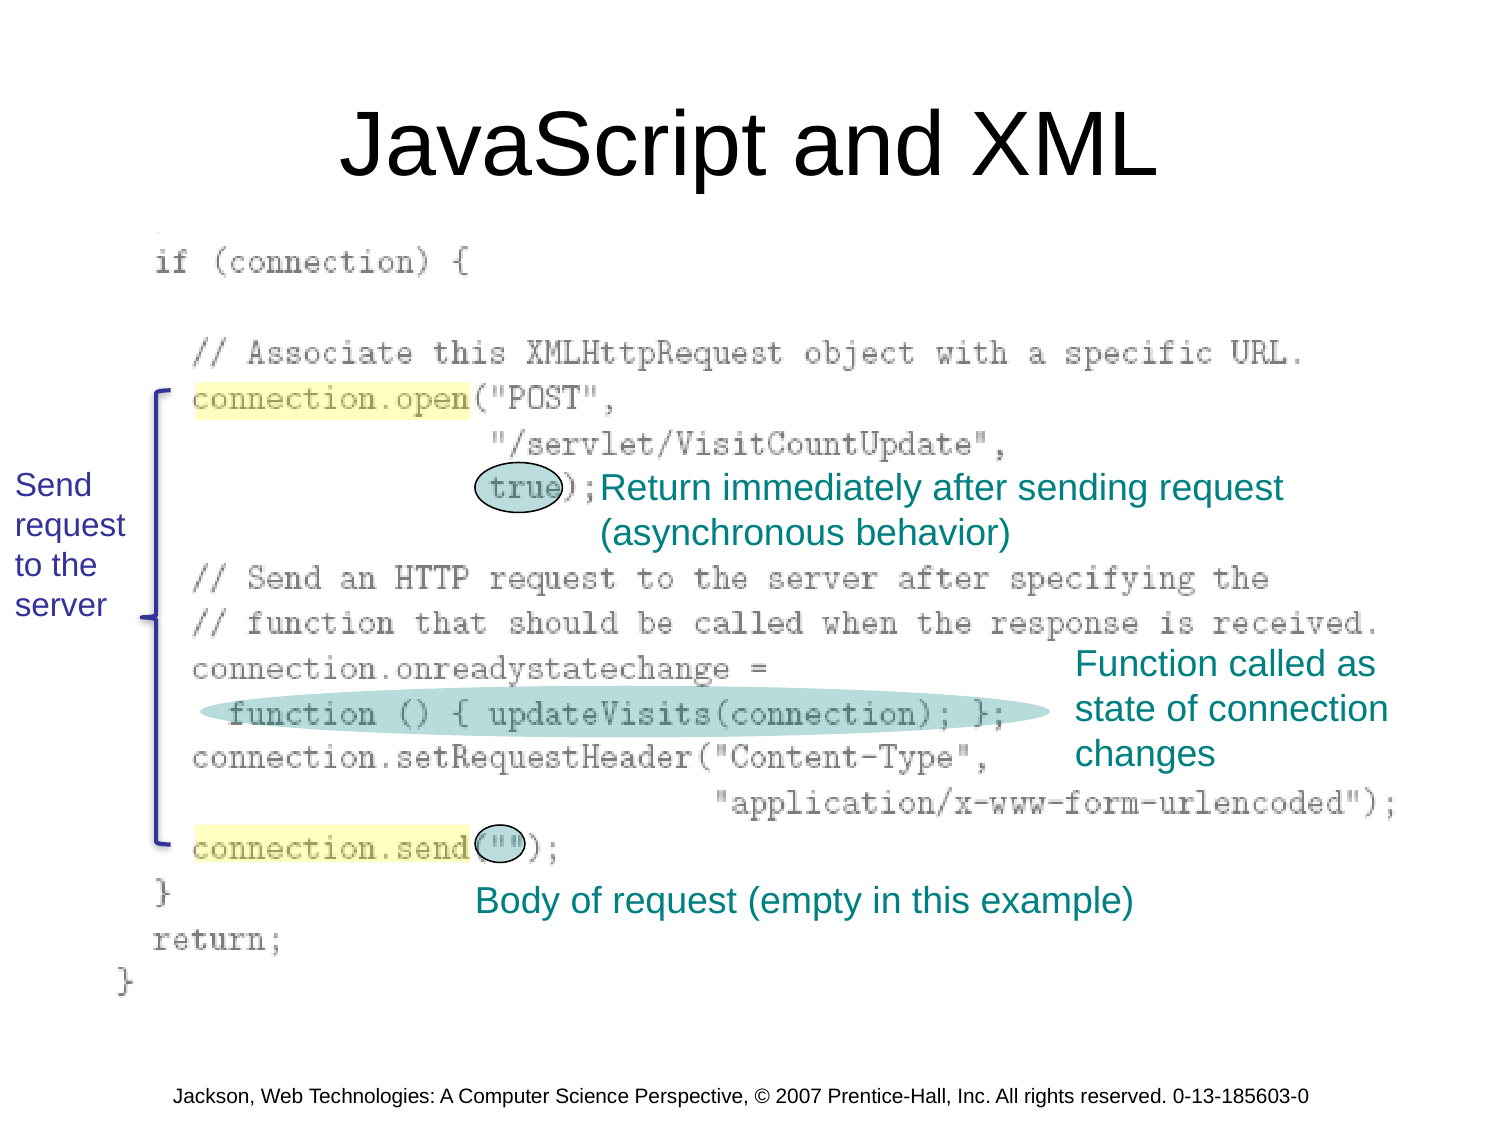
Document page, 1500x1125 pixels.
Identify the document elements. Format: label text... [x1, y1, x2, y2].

footer Jackson, Web Technologies: A Computer Science Perspective, © 2007 Prentice-Hall, Inc. All rights reserved. 0-13-185603-0 [75, 1074, 1413, 1103]
picture [116, 232, 1405, 1002]
title JavaScript and XML [75, 45, 1425, 233]
text_box Send request to the server [0, 455, 111, 631]
